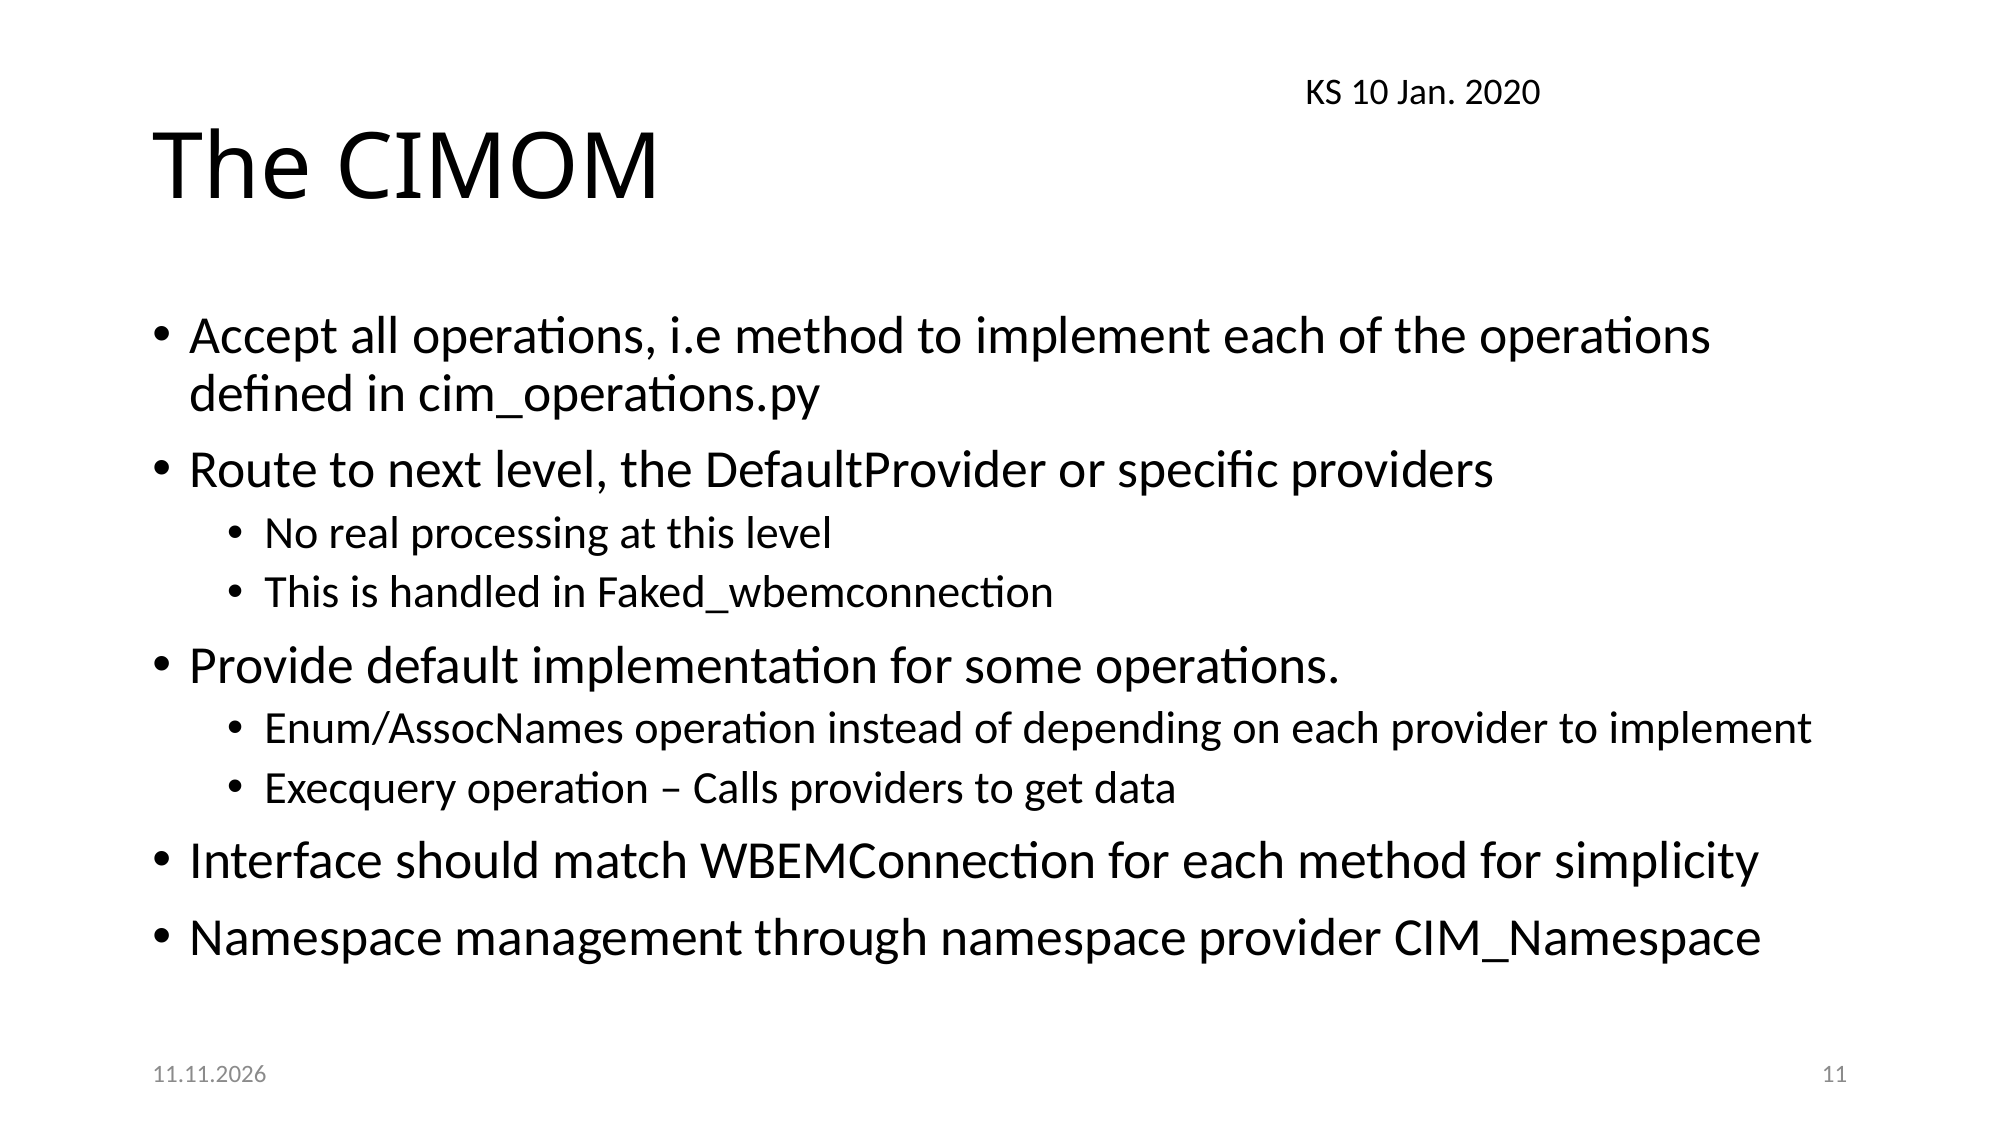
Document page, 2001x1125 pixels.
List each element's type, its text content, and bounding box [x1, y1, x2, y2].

slide_number 11 [1412, 1042, 1863, 1103]
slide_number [137, 1042, 588, 1103]
title The CIMOM [137, 59, 1863, 278]
text_box KS 10 Jan. 2020 [1290, 59, 1725, 120]
list Accept all operations, i.e method to implement each of the operations defined in cim_operations.py Route to next level, the DefaultProvider or specific providers No real processing at this level This is handled in Faked_wbemconnection Provide default implementation for some operations. Enum/AssocNames operation instead of depending on each provider to implement Execquery operation – Calls providers to get data Interface should match WBEMConnection for each method for simplicity Namespace management through namespace provider CIM_Namespace [137, 299, 1863, 1014]
